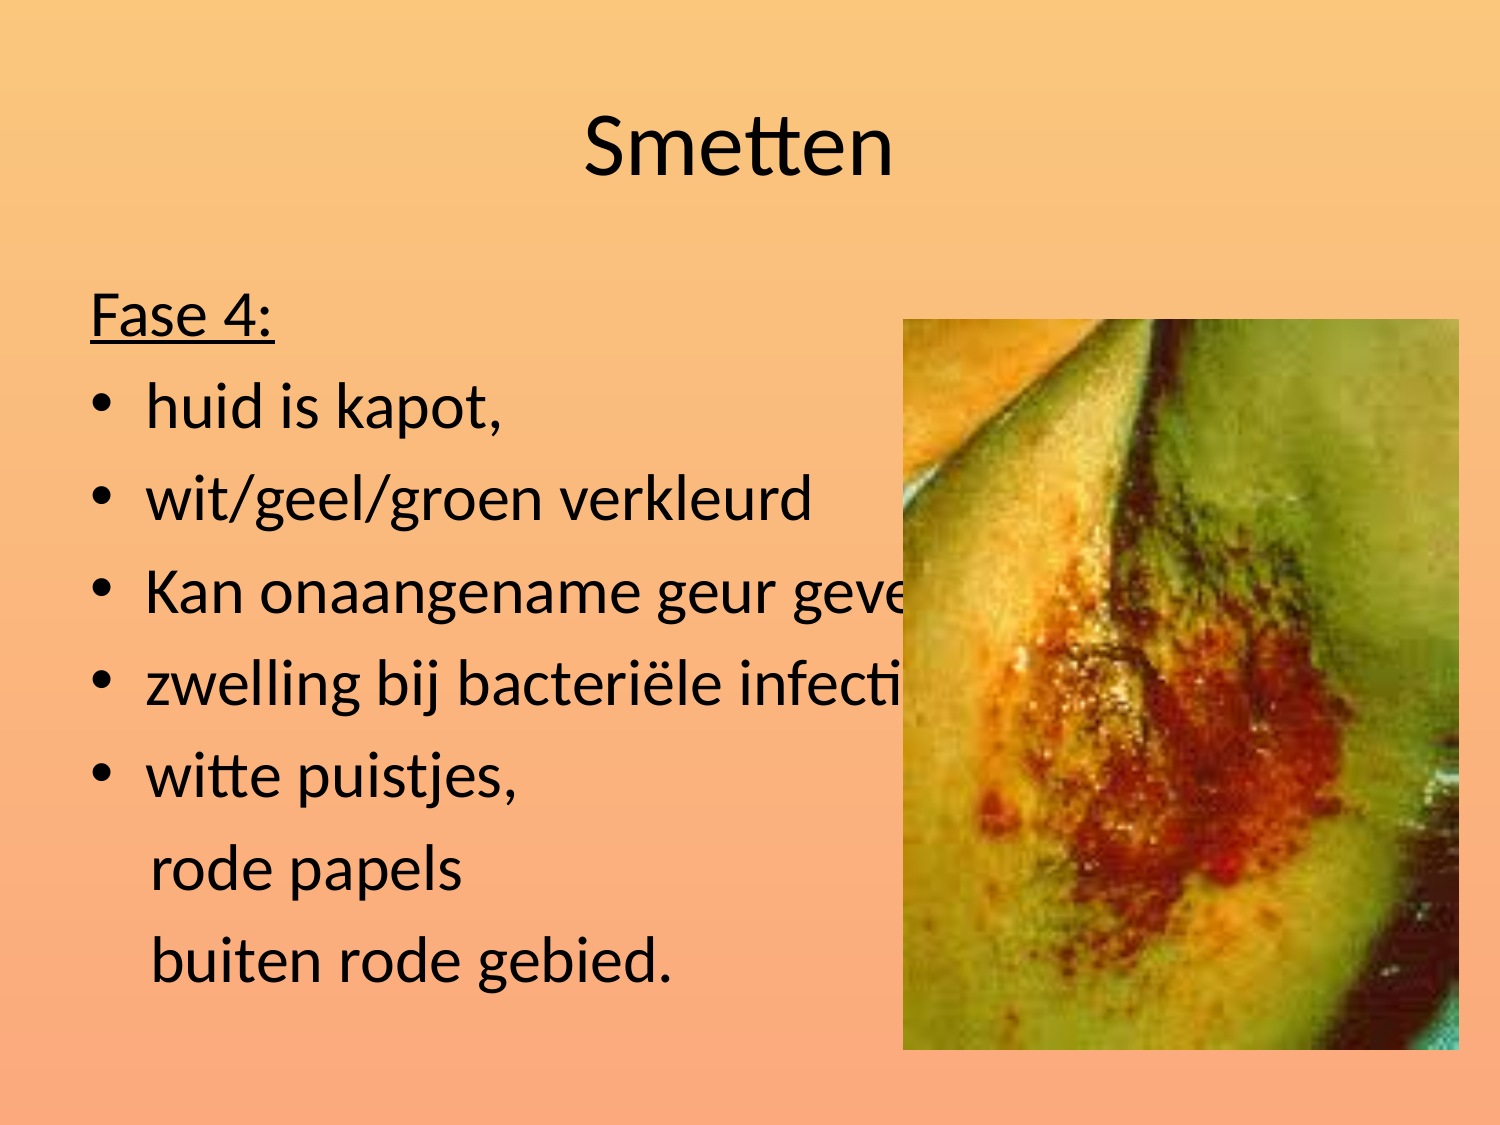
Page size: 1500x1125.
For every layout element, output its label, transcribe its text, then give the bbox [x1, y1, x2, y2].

picture [903, 319, 1459, 1050]
title Smetten [75, 45, 1425, 233]
list Fase 4: huid is kapot, wit/geel/groen verkleurd Kan onaangename geur geven. zwelling bij bacteriële infectie. witte puistjes, rode papels buiten rode gebied. [75, 262, 1425, 1005]
